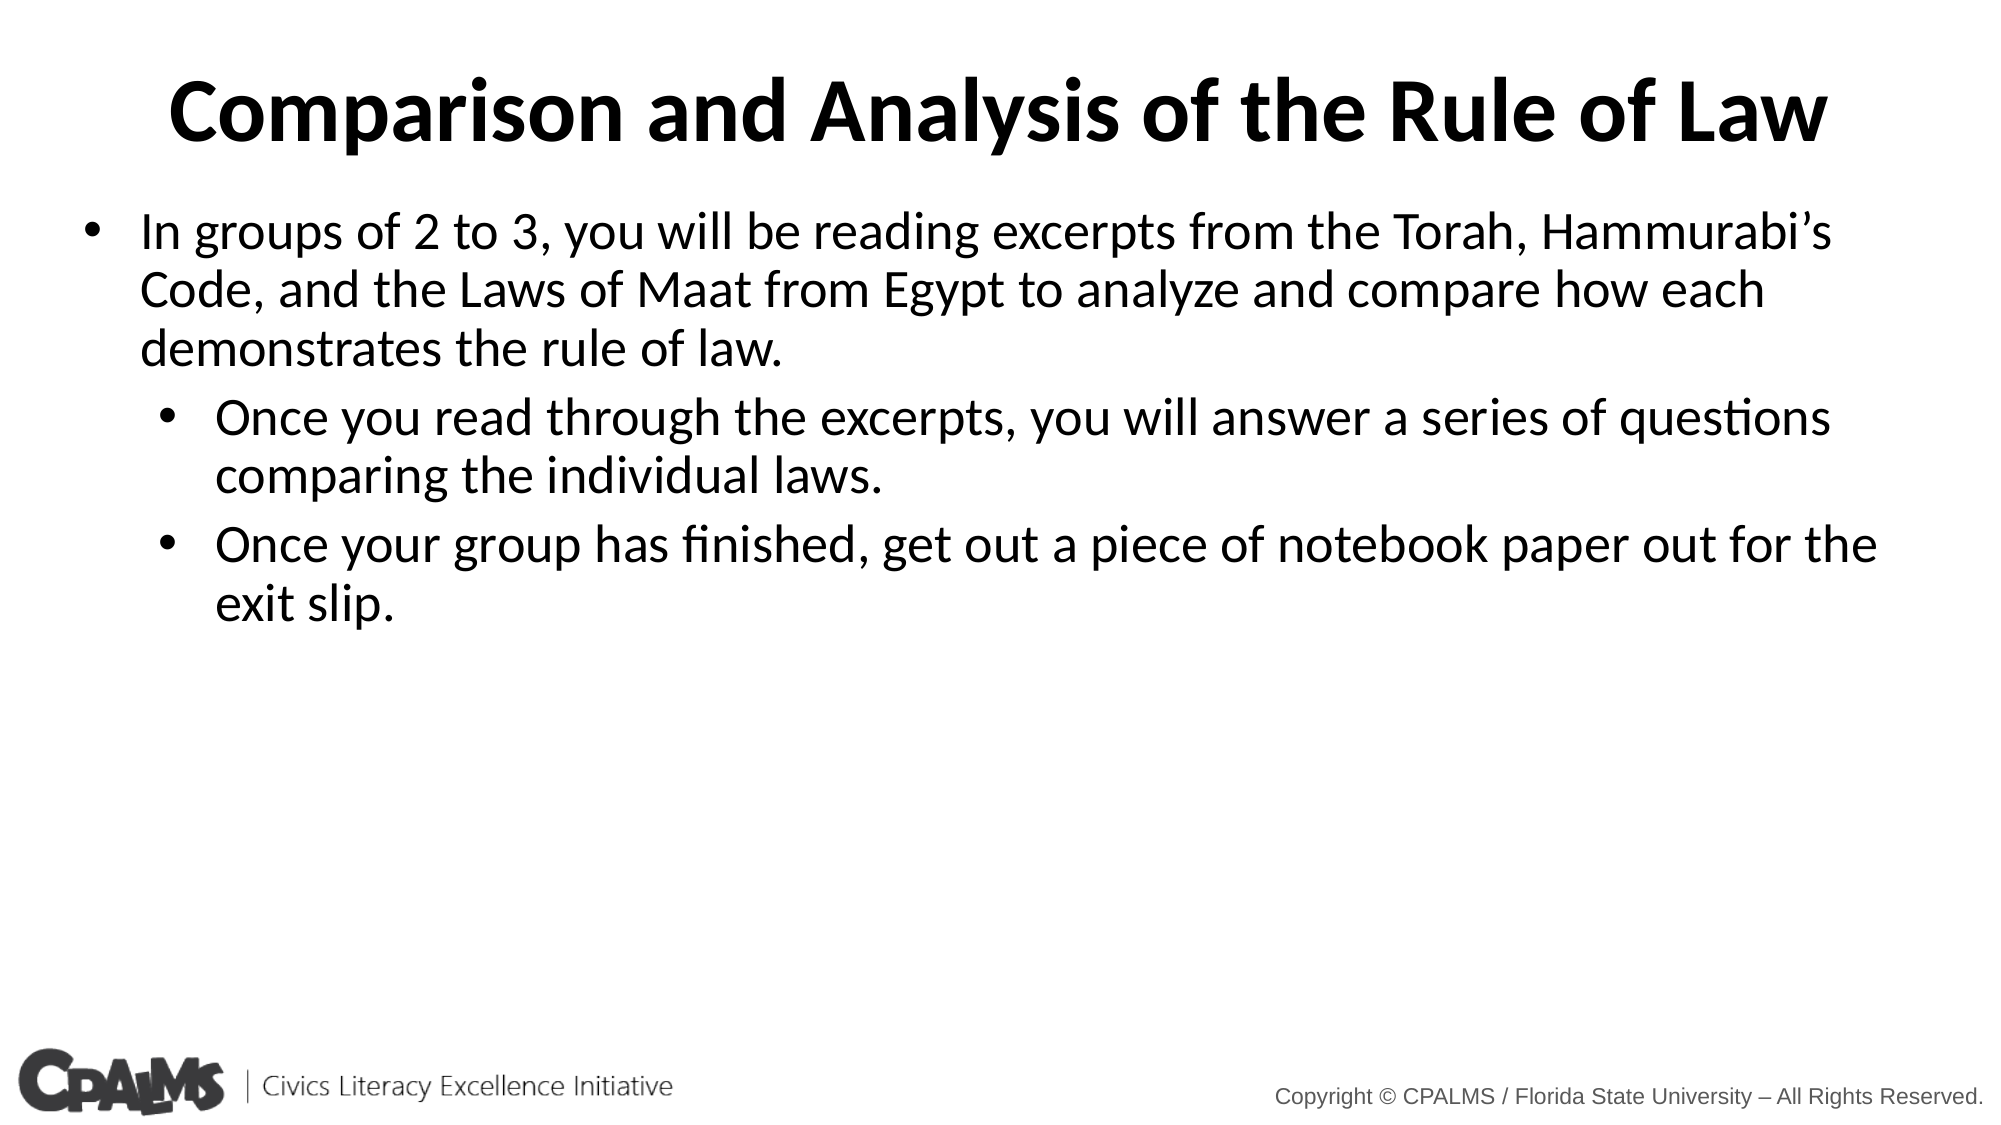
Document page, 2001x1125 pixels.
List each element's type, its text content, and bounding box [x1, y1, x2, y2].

title Comparison and Analysis of the Rule of Law [81, 3, 1919, 221]
picture [0, 1039, 781, 1125]
list In groups of 2 to 3, you will be reading excerpts from the Torah, Hammurabi’s Code, and the Laws of Maat from Egypt to analyze and compare how each demonstrates the rule of law. Once you read through the excerpts, you will answer a series of questions comparing the individual laws. Once your group has finished, get out a piece of notebook paper out for the exit slip. [50, 195, 1950, 909]
text_box Copyright © CPALMS / Florida State University – All Rights Reserved. [1055, 1065, 2000, 1125]
